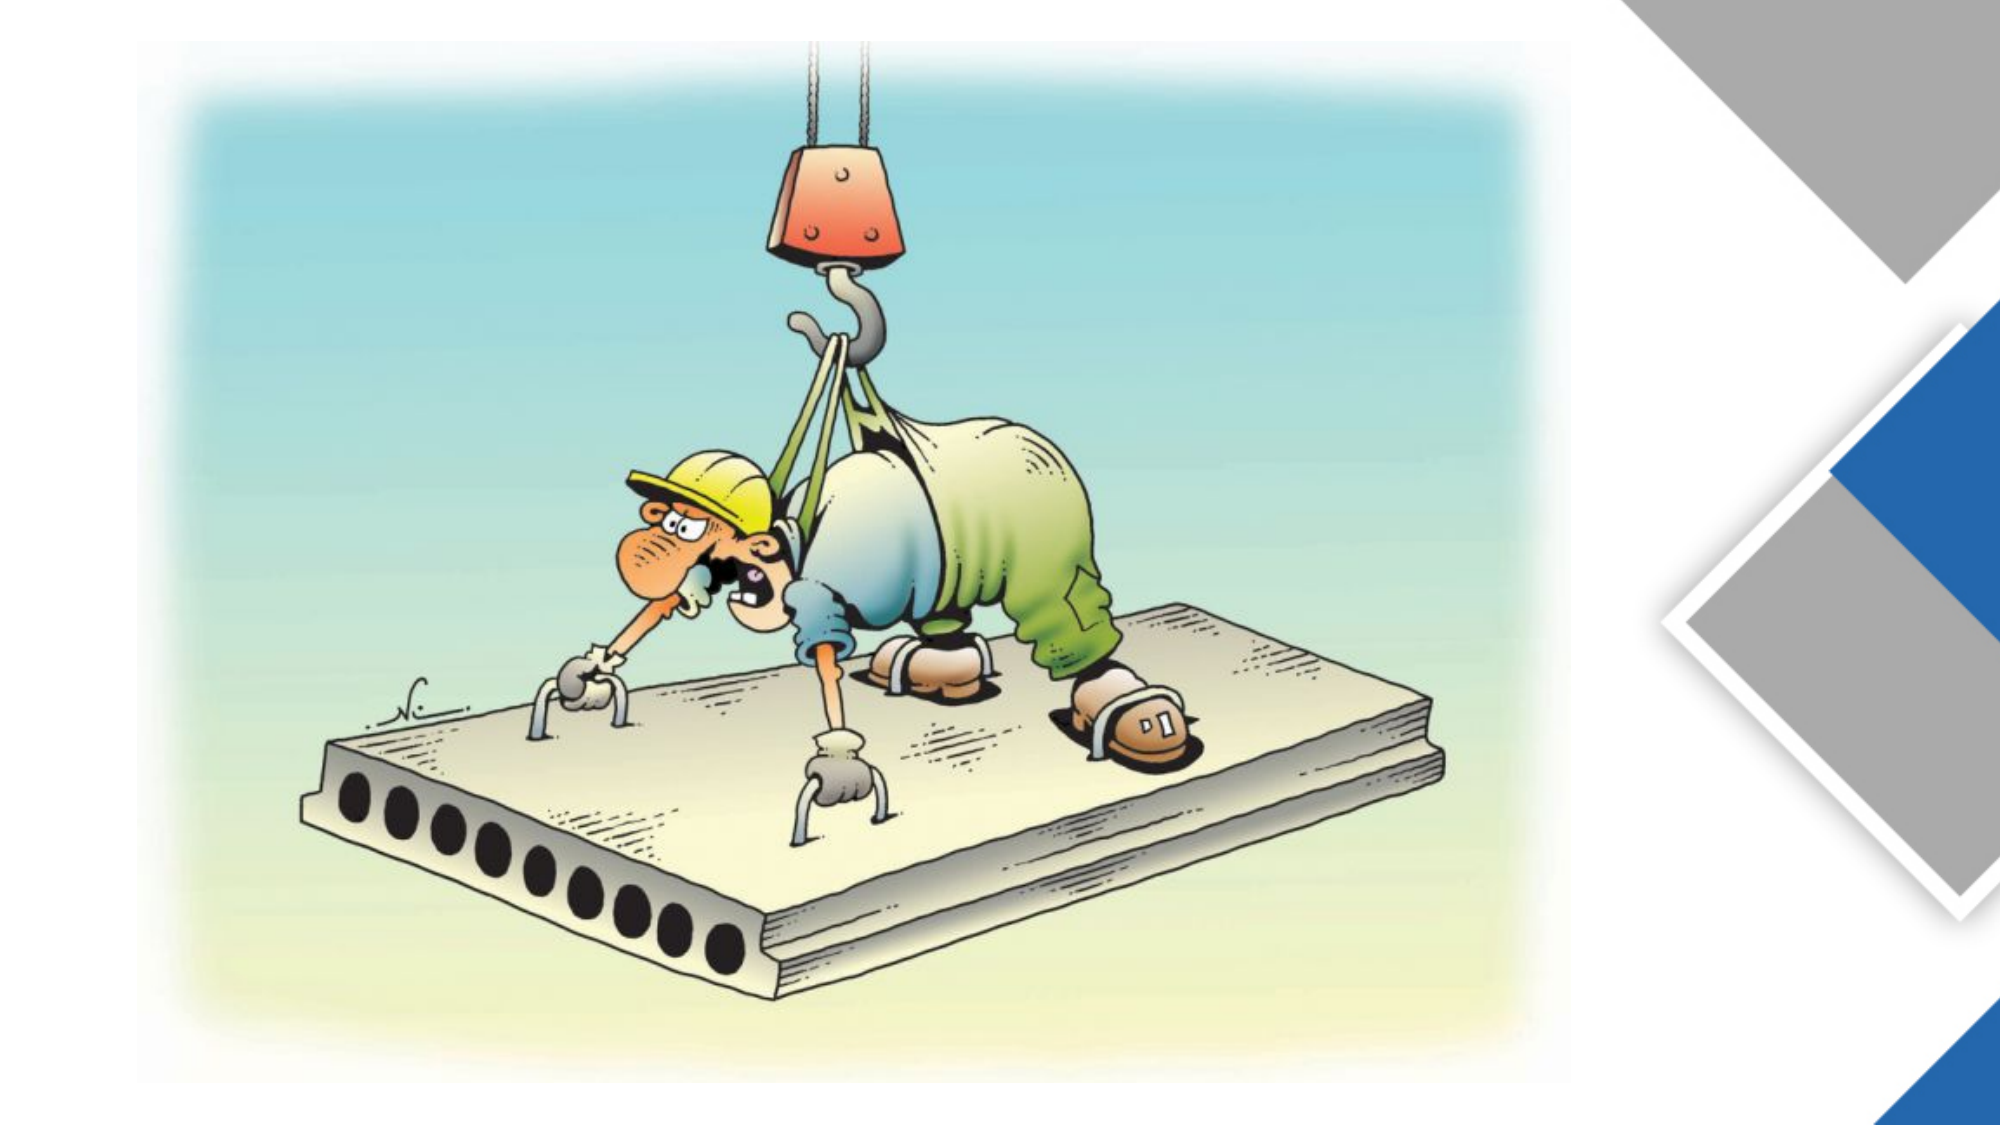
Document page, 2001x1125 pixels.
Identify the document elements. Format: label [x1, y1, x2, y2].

list [137, 41, 1571, 1084]
picture [1545, 0, 2000, 1125]
